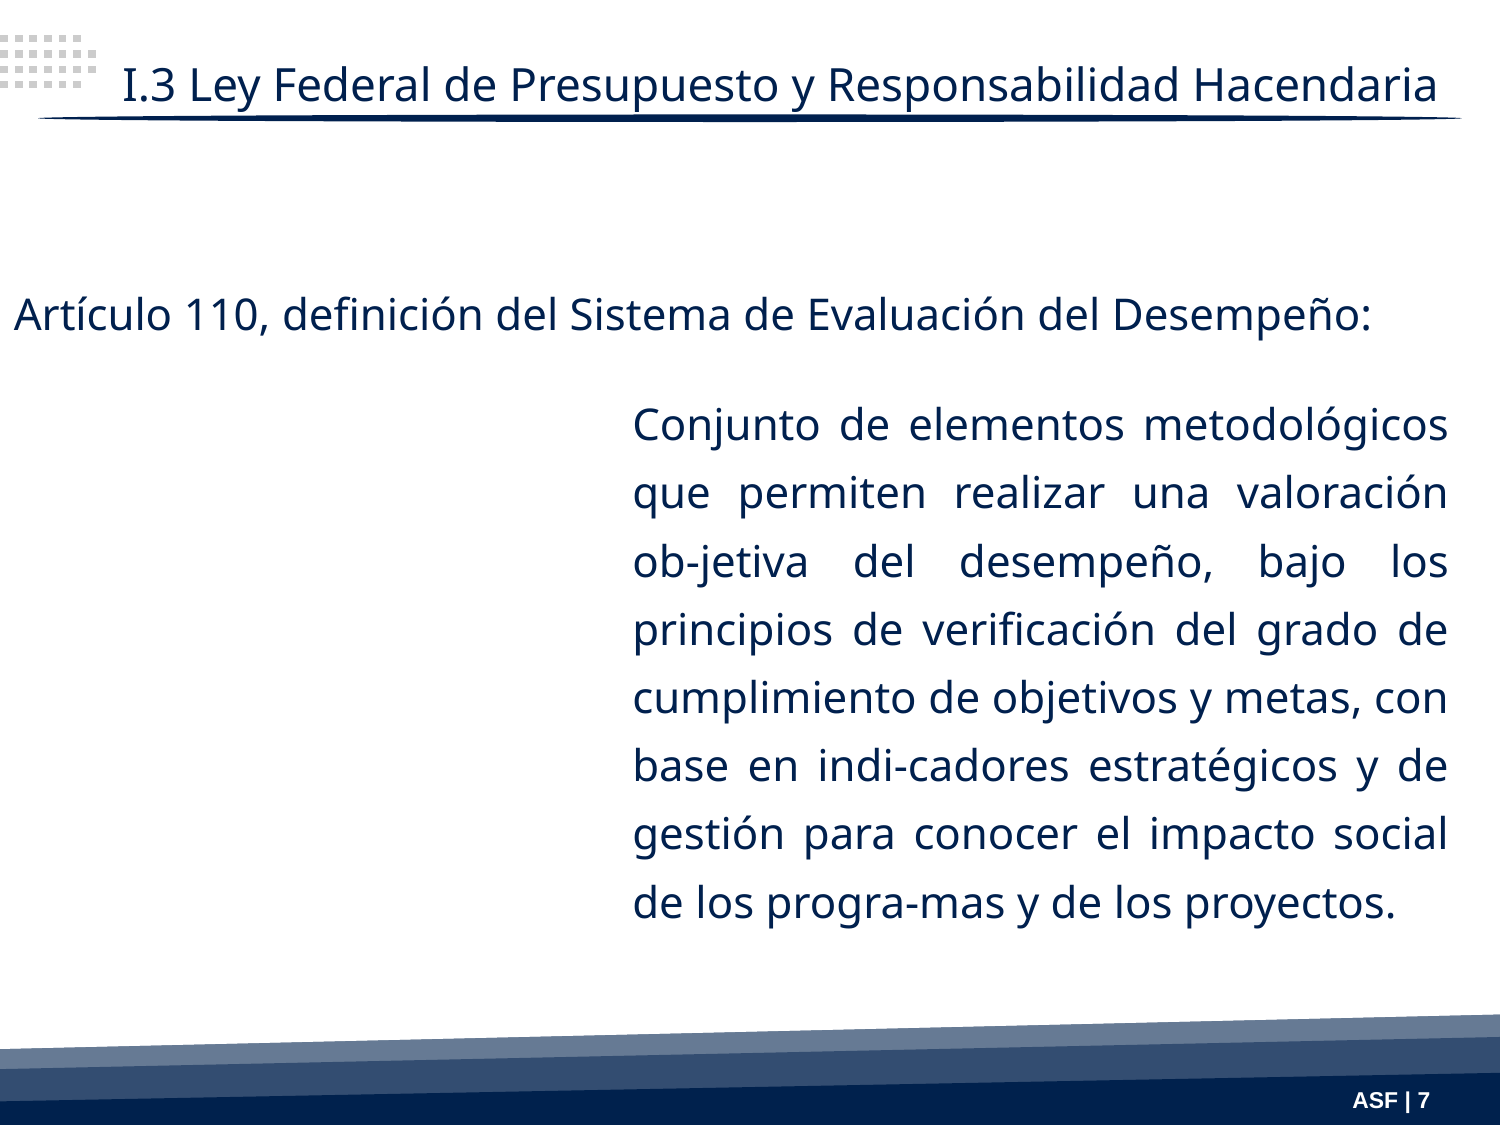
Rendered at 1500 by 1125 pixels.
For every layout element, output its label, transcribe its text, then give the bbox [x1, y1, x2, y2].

text_box I.3 Ley Federal de Presupuesto y Responsabilidad Hacendaria [107, 48, 1500, 119]
text_box [38, 114, 1462, 123]
slide_number ASF | 7 [1337, 1078, 1489, 1125]
text_box Conjunto de elementos metodológicos que permiten realizar una valoración ob-jetiva del desempeño, bajo los principios de verificación del grado de cumplimiento de objetivos y metas, con base en indi-cadores estratégicos y de gestión para conocer el impacto social de los progra-mas y de los proyectos. [617, 373, 1465, 1003]
text_box Artículo 110, definición del Sistema de Evaluación del Desempeño: [0, 263, 1388, 415]
